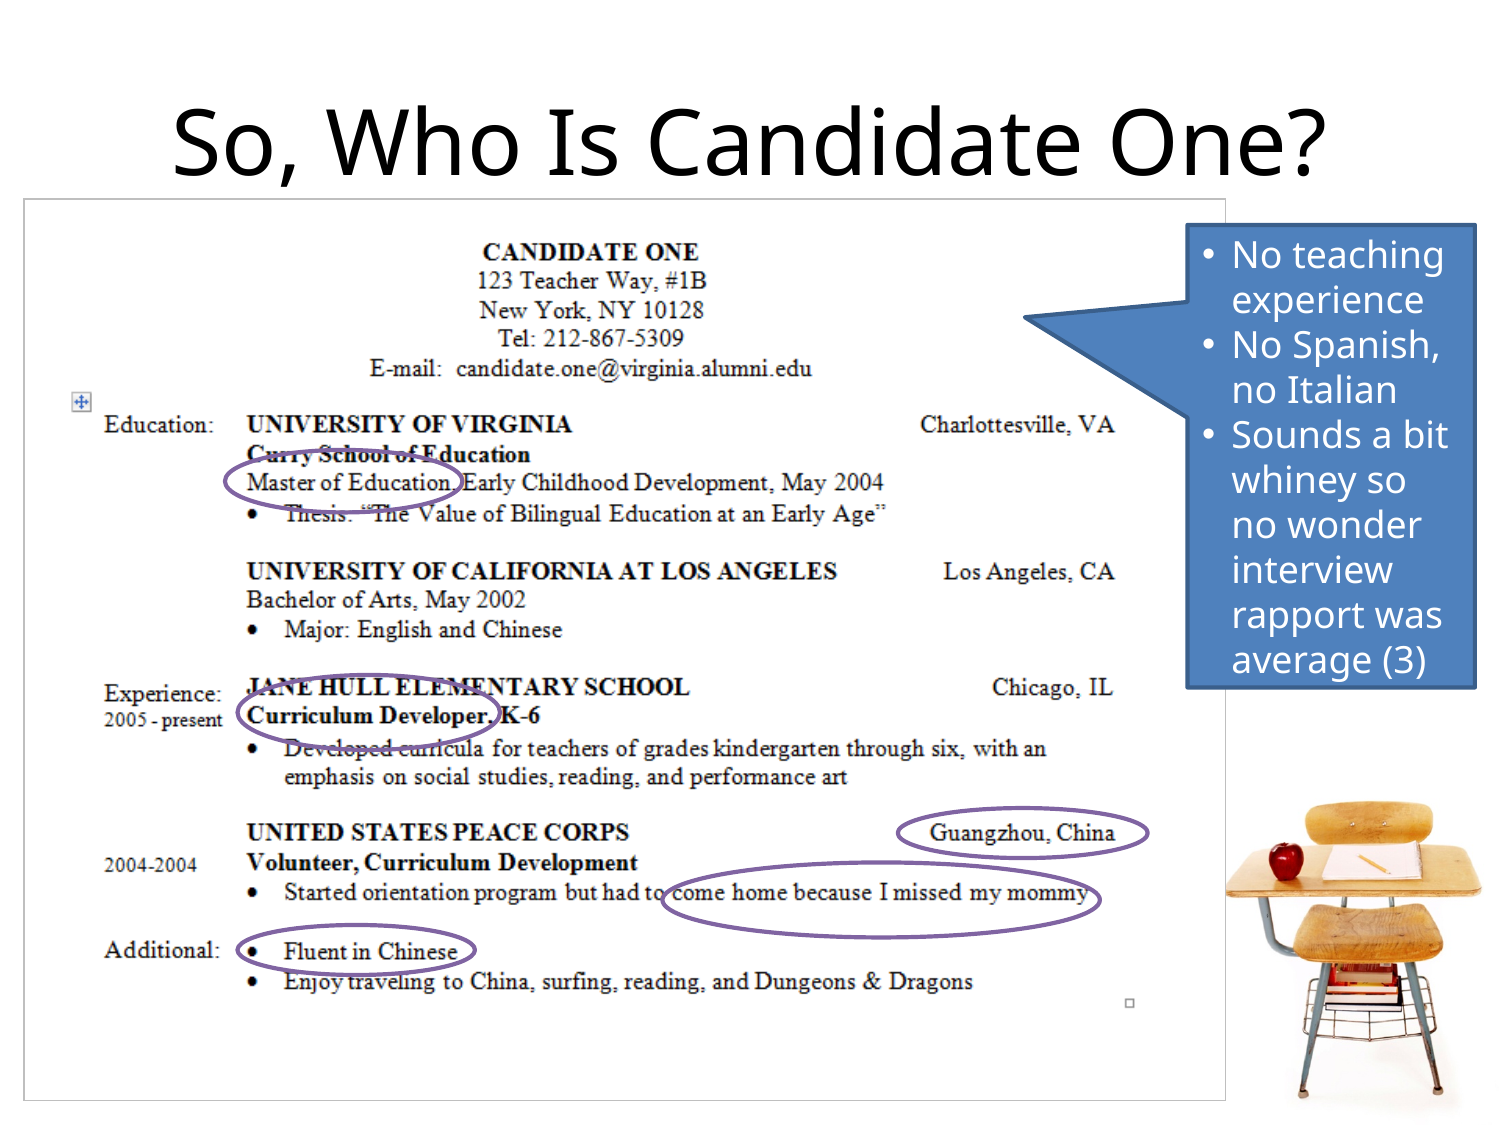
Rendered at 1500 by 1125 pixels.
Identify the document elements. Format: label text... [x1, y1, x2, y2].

title So, Who Is Candidate One? [75, 45, 1425, 222]
picture [24, 199, 1500, 1125]
text_box No teaching experience No Spanish, no Italian Sounds a bit whiney so no wonder interview rapport was average (3) [1229, 222, 1477, 690]
